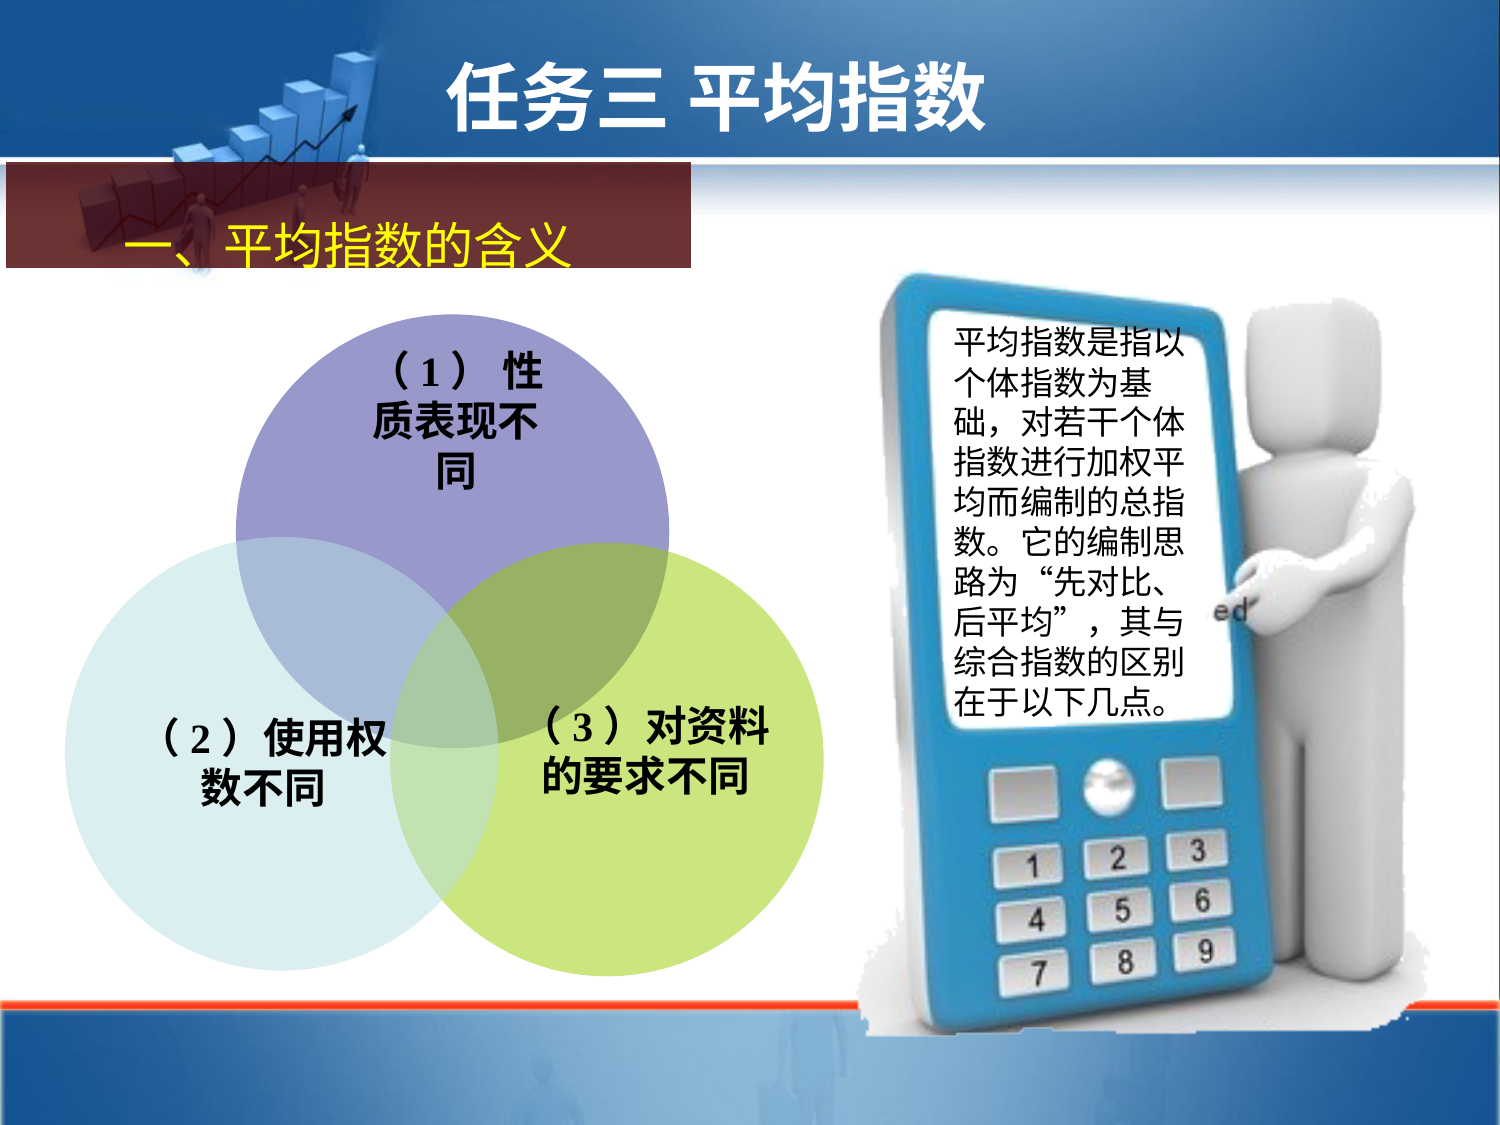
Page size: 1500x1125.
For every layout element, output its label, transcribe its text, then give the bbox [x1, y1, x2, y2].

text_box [64, 314, 720, 977]
text_box 一、平均指数的含义 [6, 162, 691, 268]
picture [0, 0, 1500, 1125]
text_box 任务三 平均指数 [395, 42, 1500, 148]
